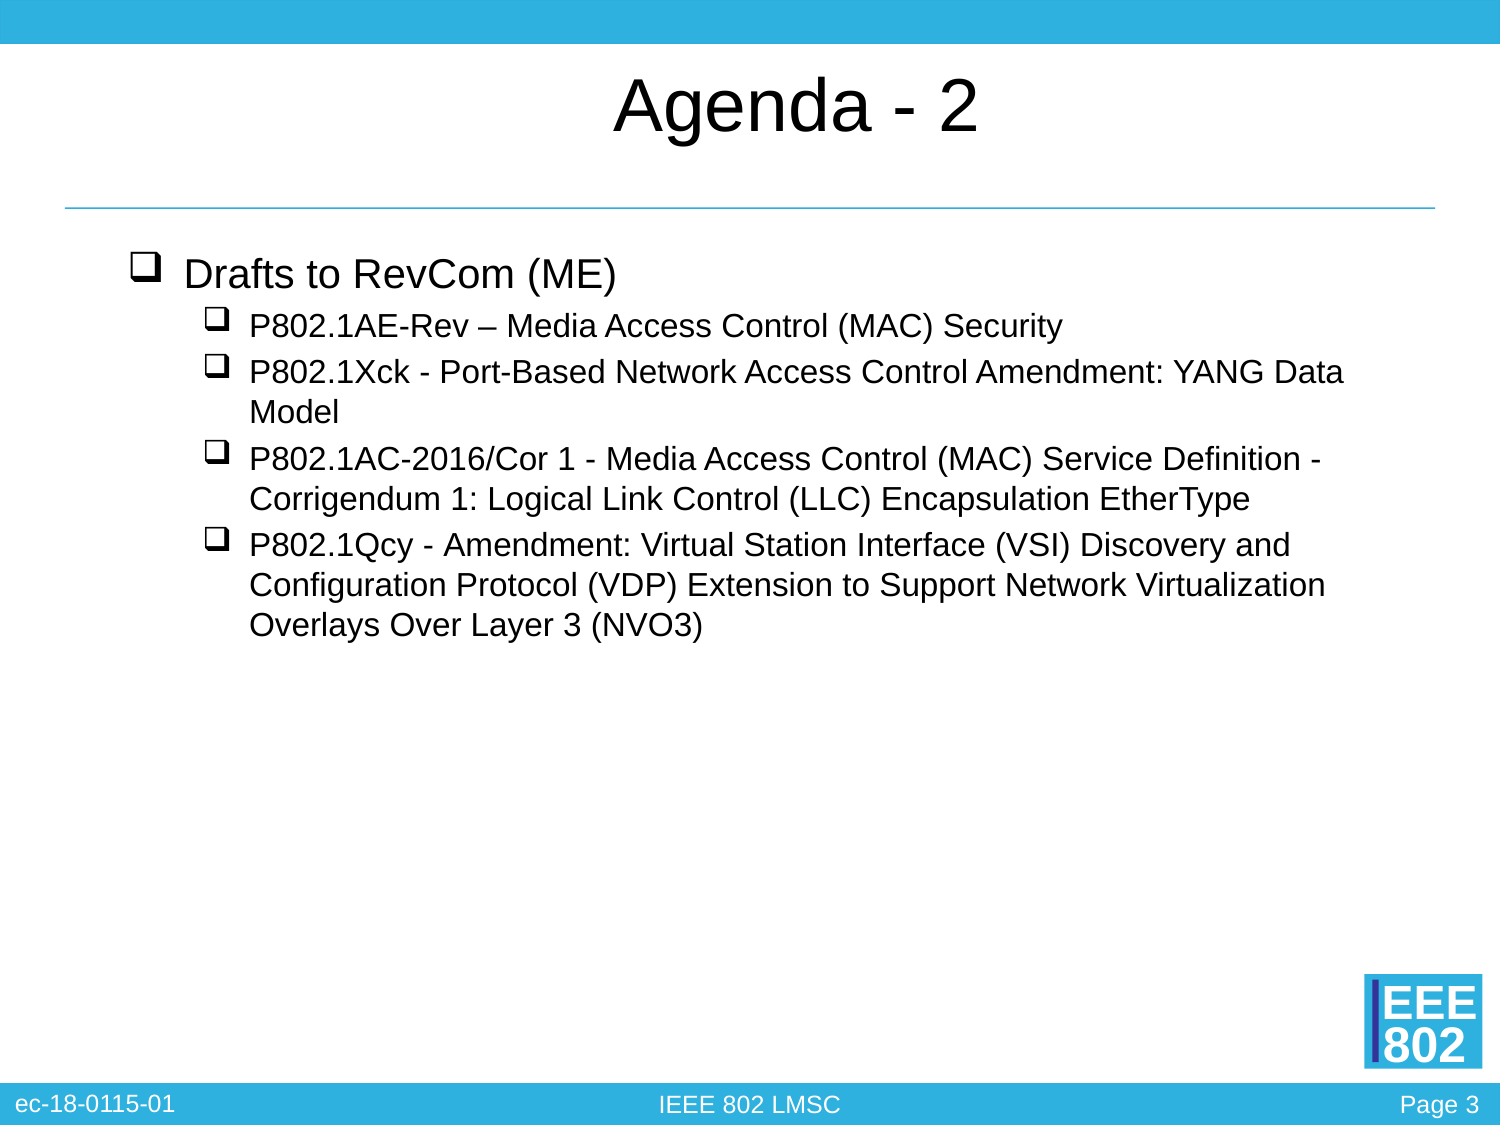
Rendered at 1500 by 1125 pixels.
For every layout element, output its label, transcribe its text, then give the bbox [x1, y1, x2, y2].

title Agenda - 2 [159, 7, 1435, 195]
list Drafts to RevCom (ME) P802.1AE-Rev – Media Access Control (MAC) Security P802.1Xck - Port-Based Network Access Control Amendment: YANG Data Model P802.1AC-2016/Cor 1 - Media Access Control (MAC) Service Definition - Corrigendum 1: Logical Link Control (LLC) Encapsulation EtherType P802.1Qcy - Amendment: Virtual Station Interface (VSI) Discovery and Configuration Protocol (VDP) Extension to Support Network Virtualization Overlays Over Layer 3 (NVO3) [112, 239, 1447, 1125]
